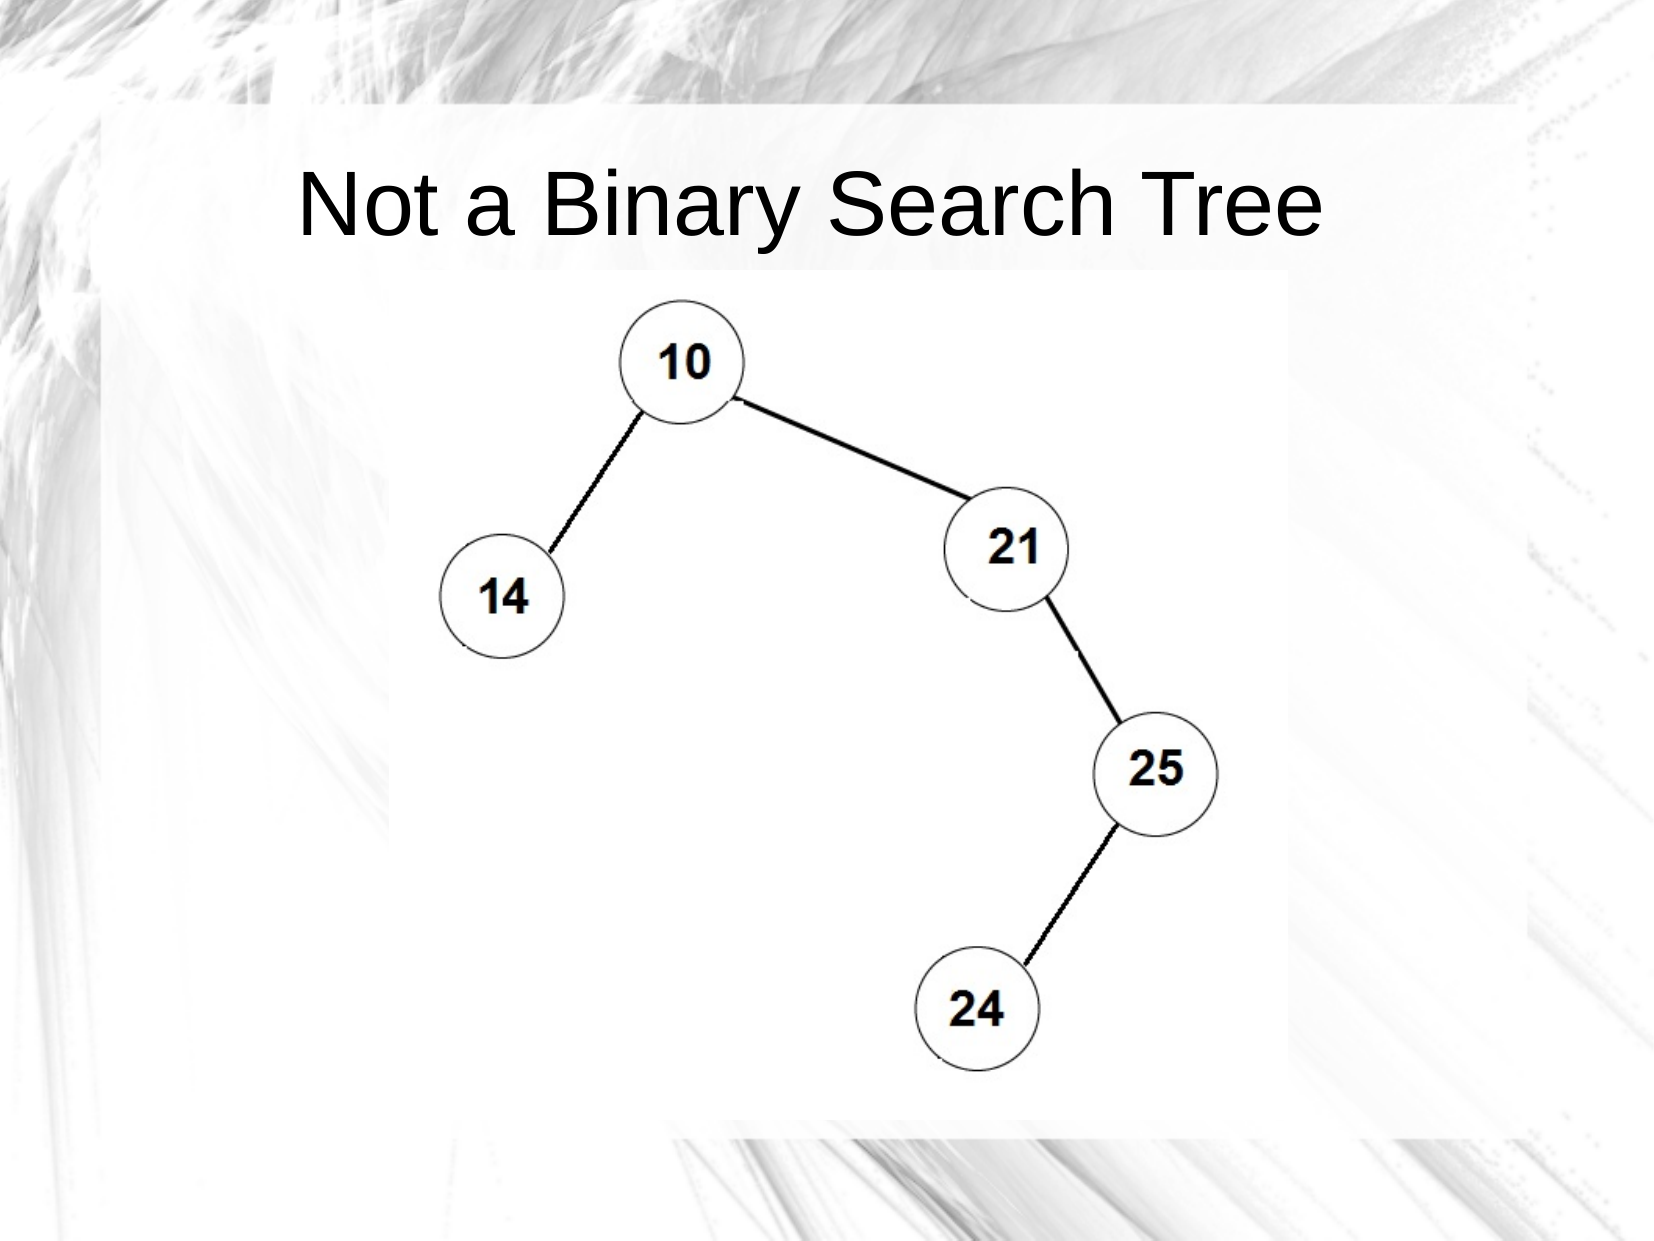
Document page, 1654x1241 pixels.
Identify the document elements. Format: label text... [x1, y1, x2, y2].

picture [0, 0, 1654, 1241]
title Not a Binary Search Tree [118, 93, 1506, 299]
